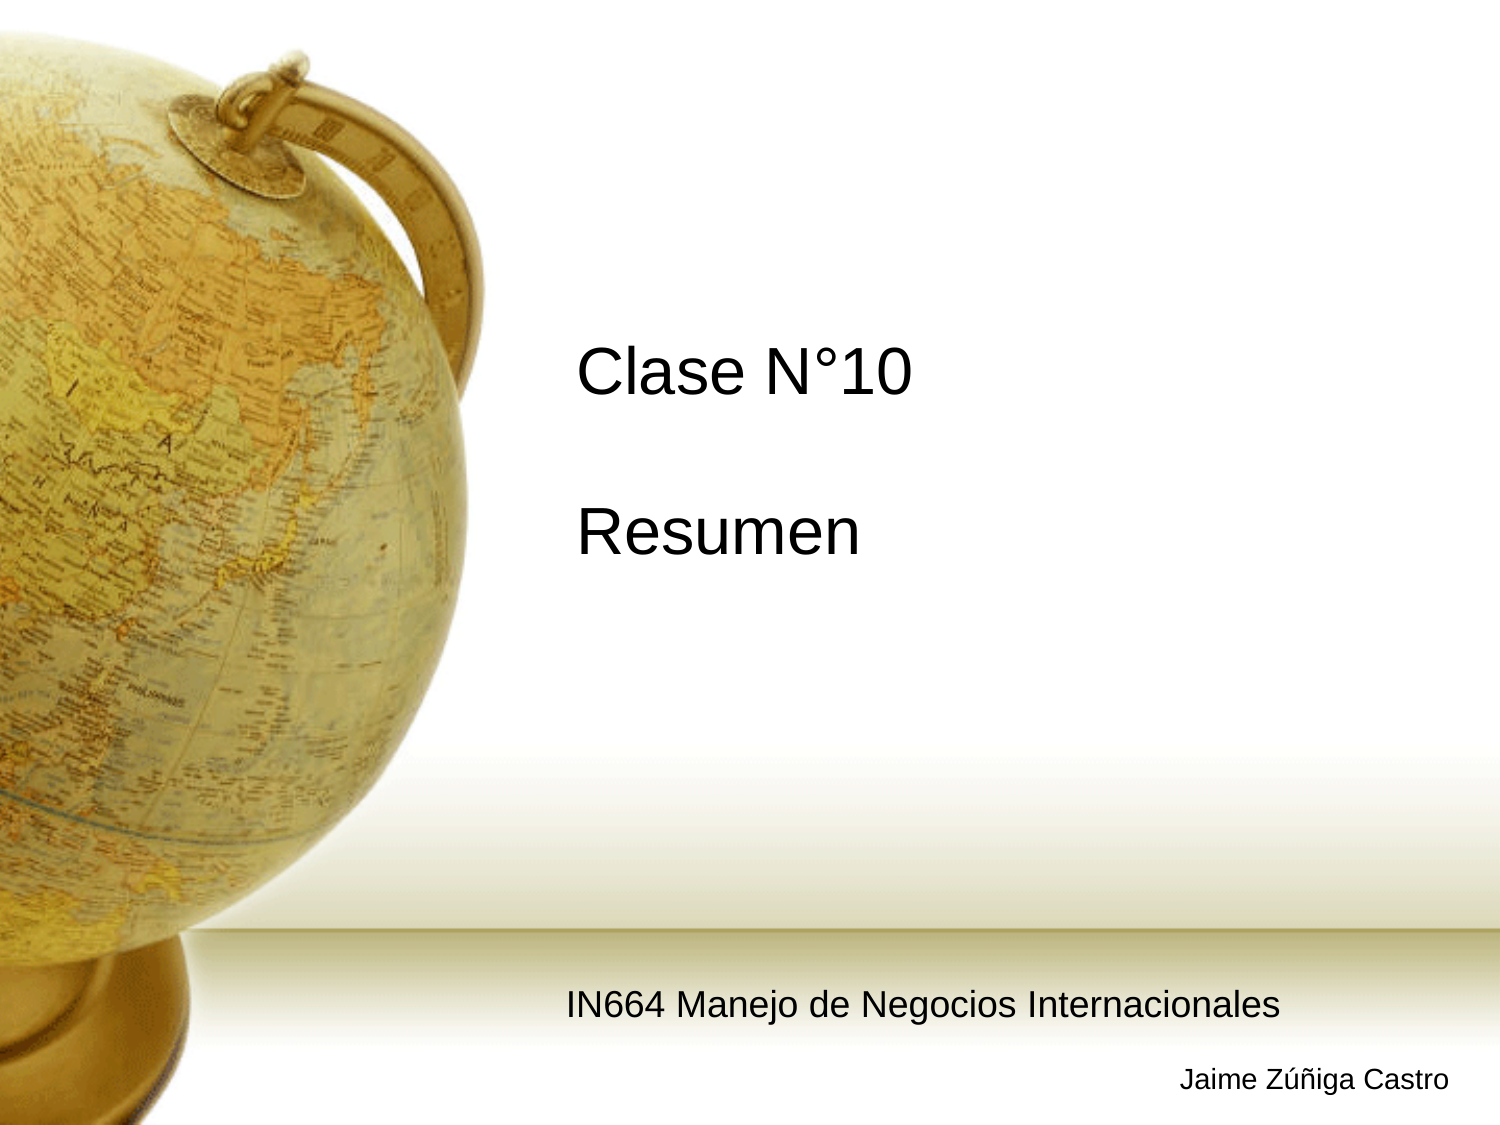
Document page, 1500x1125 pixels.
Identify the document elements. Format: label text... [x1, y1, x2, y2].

subtitle IN664 Manejo de Negocios Internacionales [550, 972, 1363, 1055]
picture [0, 0, 1500, 1125]
text_box Jaime Zúñiga Castro [653, 1053, 1465, 1114]
title Clase N°10 Resumen [560, 187, 1384, 576]
